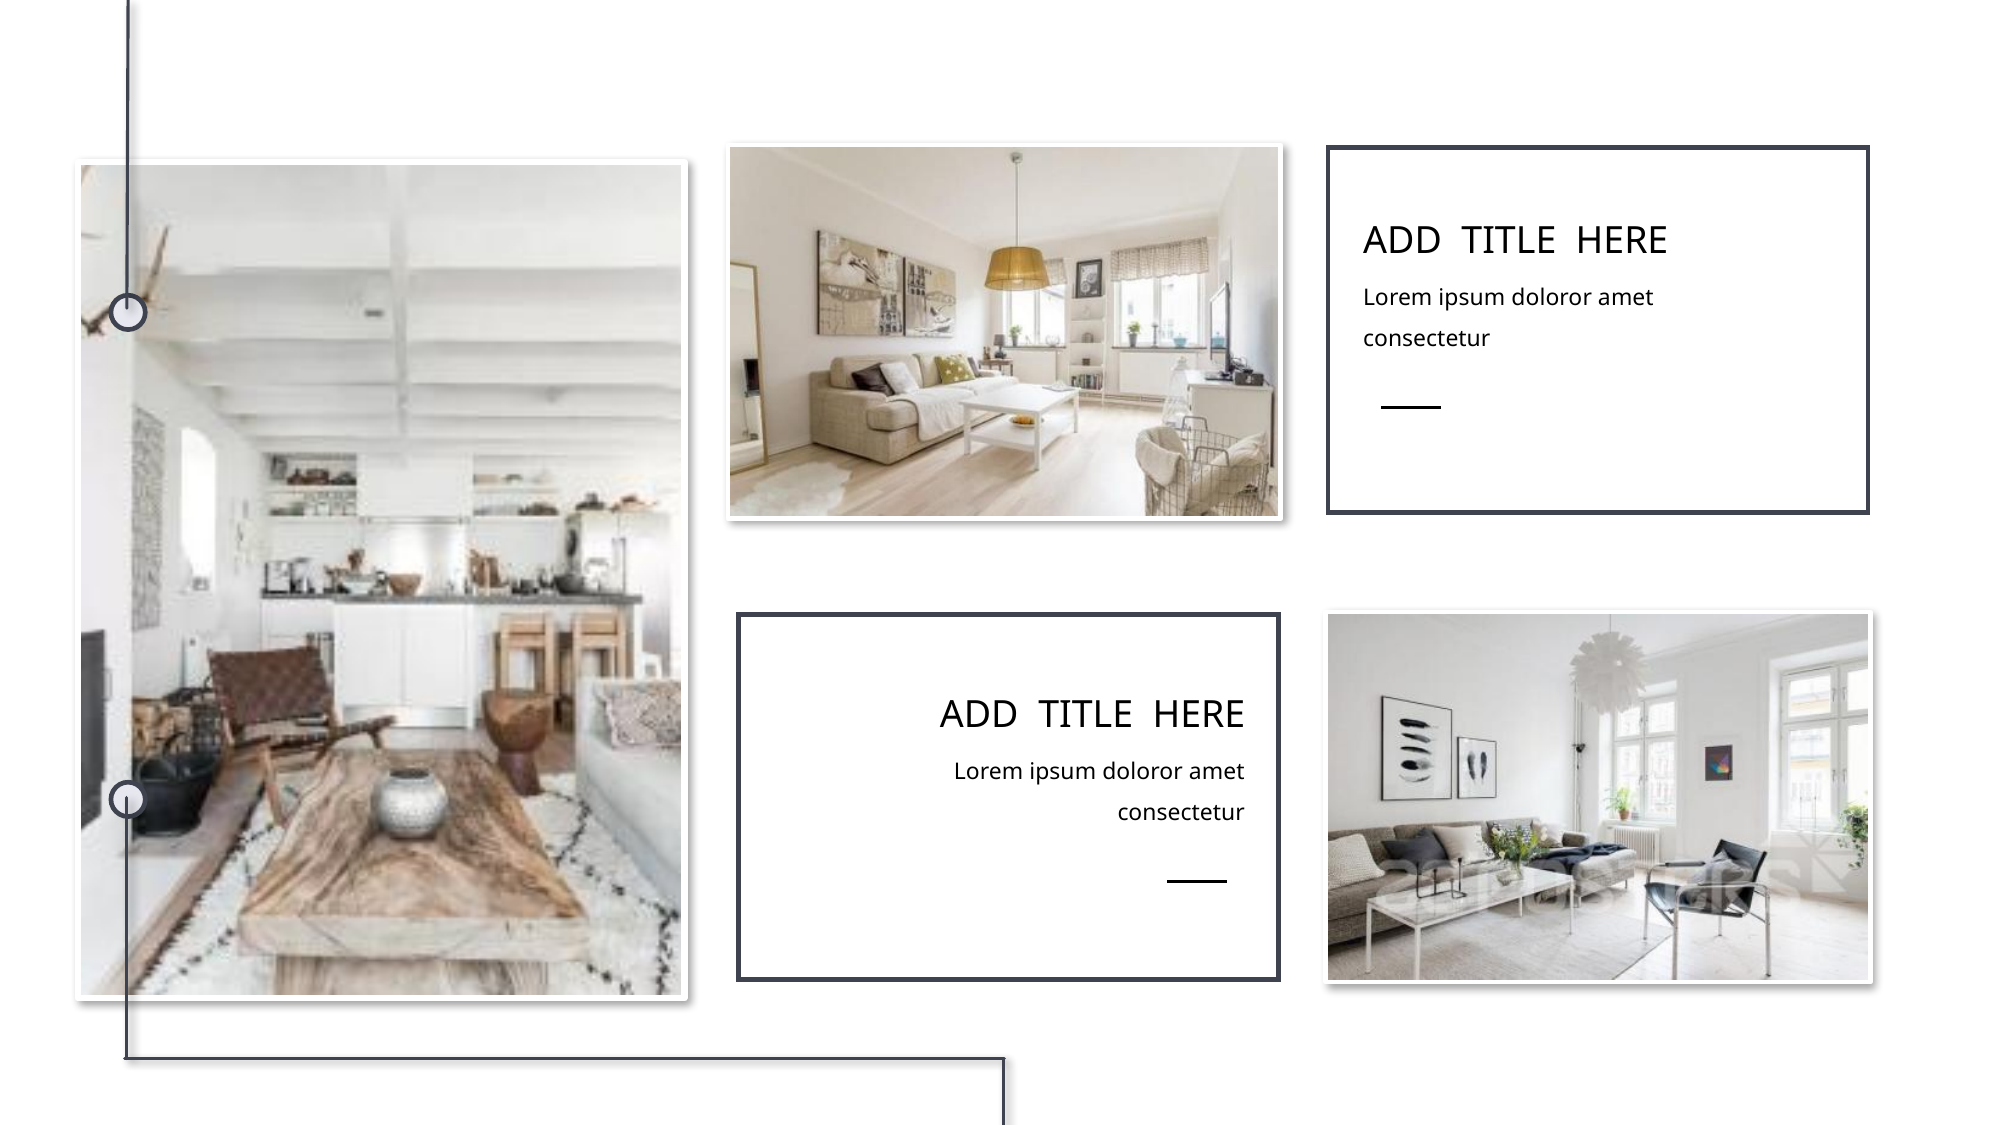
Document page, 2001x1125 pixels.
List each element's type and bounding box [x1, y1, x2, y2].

text_box [1348, 208, 1773, 408]
picture [730, 147, 1279, 517]
text_box [835, 682, 1260, 882]
text_box [80, 164, 682, 996]
text_box [737, 613, 1279, 981]
text_box [1327, 146, 1869, 514]
picture [1327, 614, 1869, 980]
